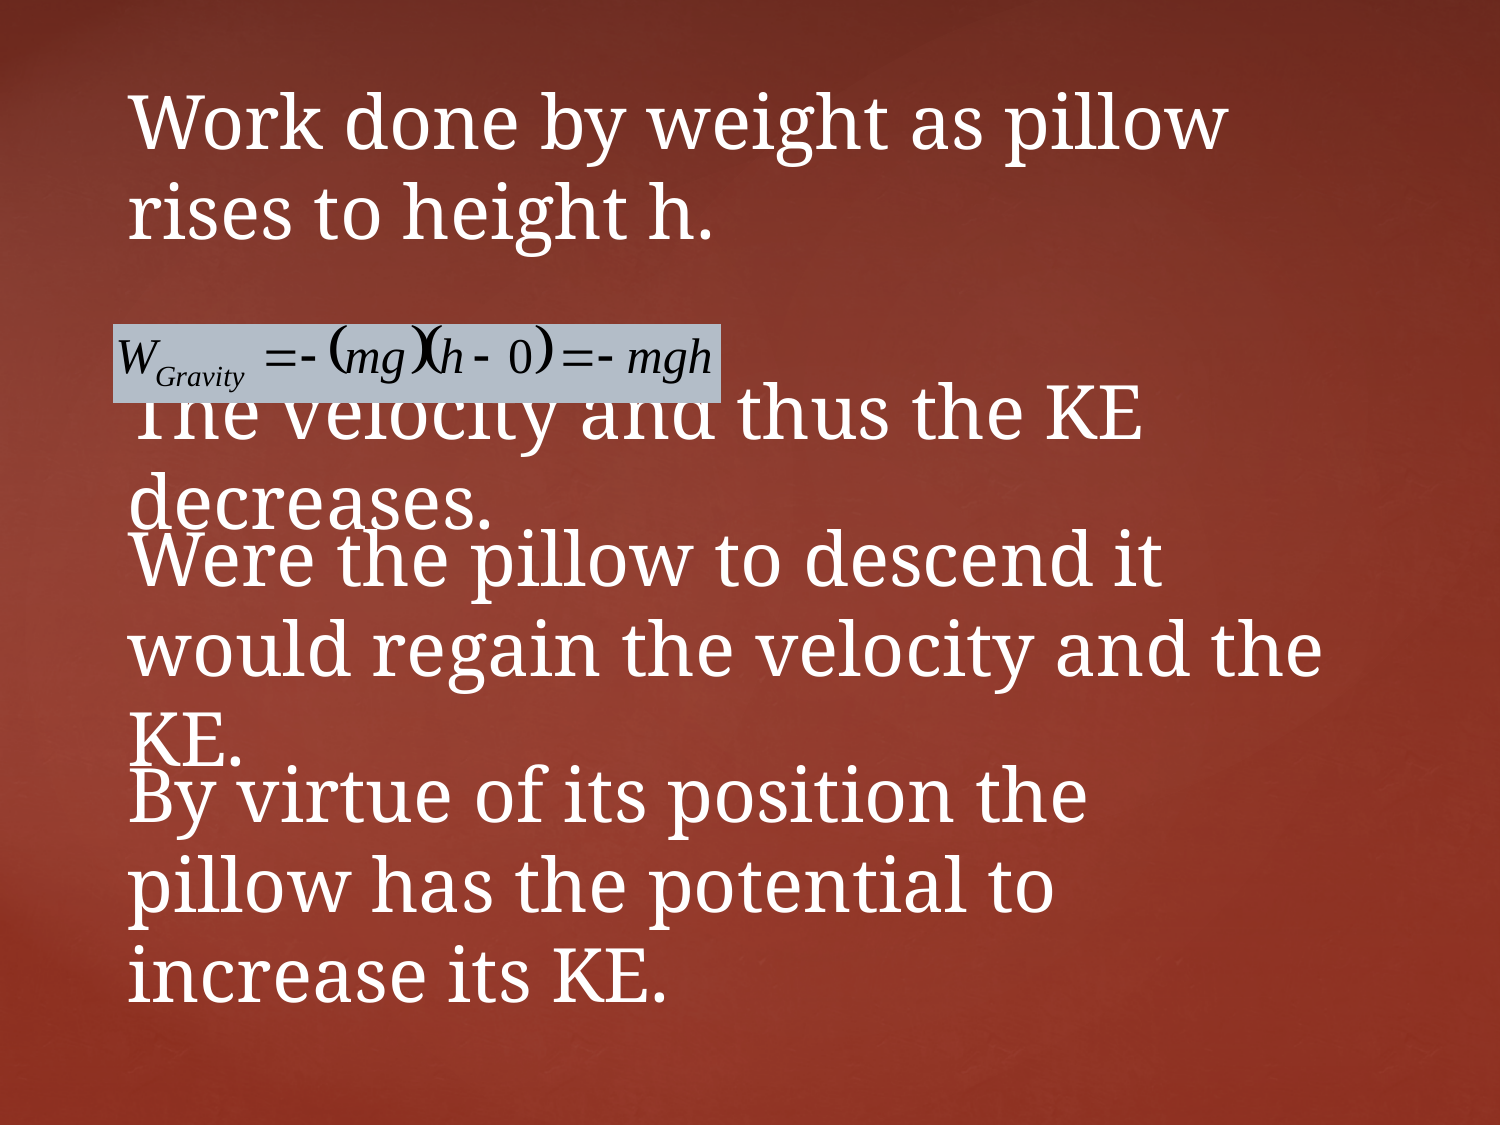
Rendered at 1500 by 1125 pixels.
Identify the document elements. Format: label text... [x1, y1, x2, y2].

text_box Were the pillow to descend it would regain the velocity and the KE. [112, 613, 1350, 789]
title Work done by weight as pillow rises to height h. [112, 87, 1350, 263]
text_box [111, 323, 722, 404]
text_box The velocity and thus the KE decreases. [112, 464, 1350, 552]
text_box By virtue of its position the pillow has the potential to increase its KE. [112, 849, 1350, 1025]
